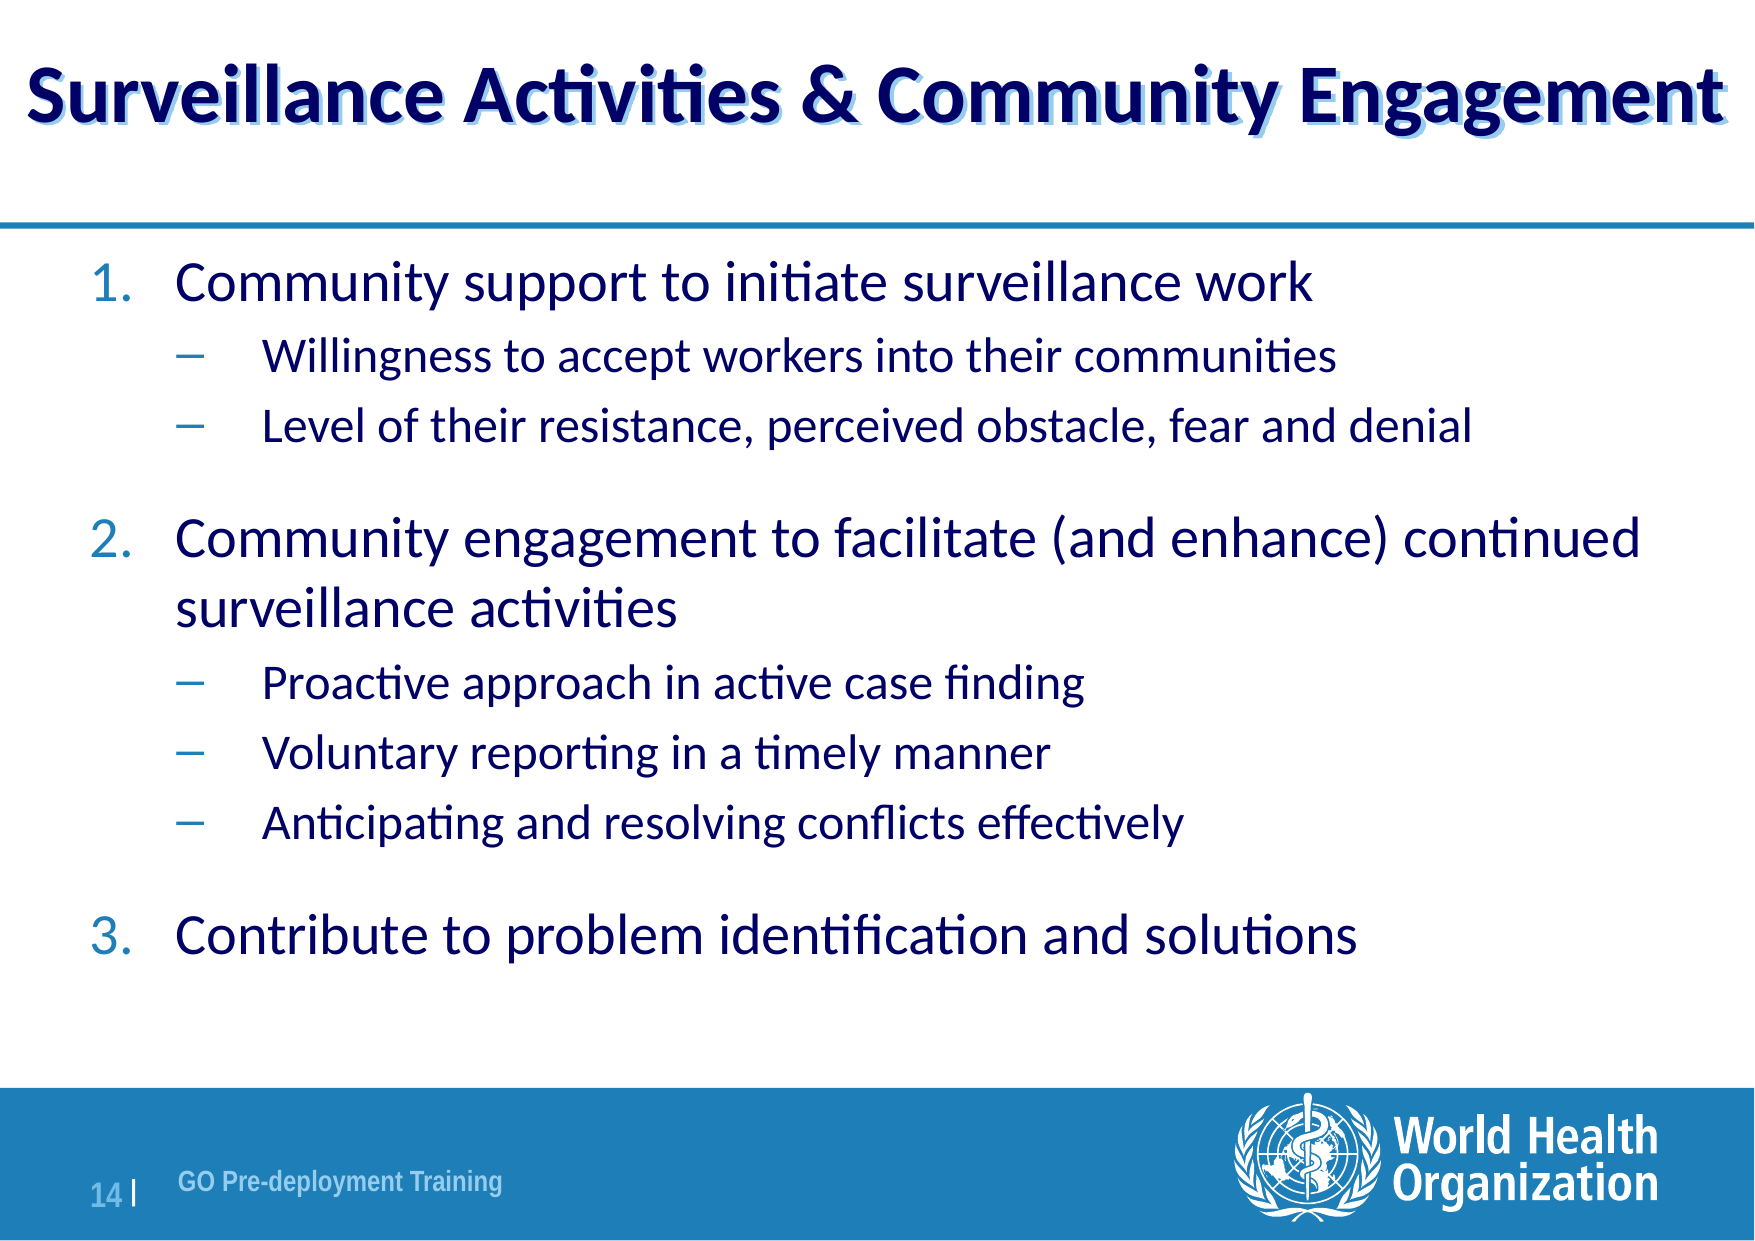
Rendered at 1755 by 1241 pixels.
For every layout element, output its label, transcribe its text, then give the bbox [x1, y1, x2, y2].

title Surveillance Activities & Community Engagement [0, 0, 1755, 178]
list Community support to initiate surveillance work Willingness to accept workers into their communities Level of their resistance, perceived obstacle, fear and denial Community engagement to facilitate (and enhance) continued surveillance activities Proactive approach in active case finding Voluntary reporting in a timely manner Anticipating and resolving conflicts effectively Contribute to problem identification and solutions [89, 242, 1720, 1030]
